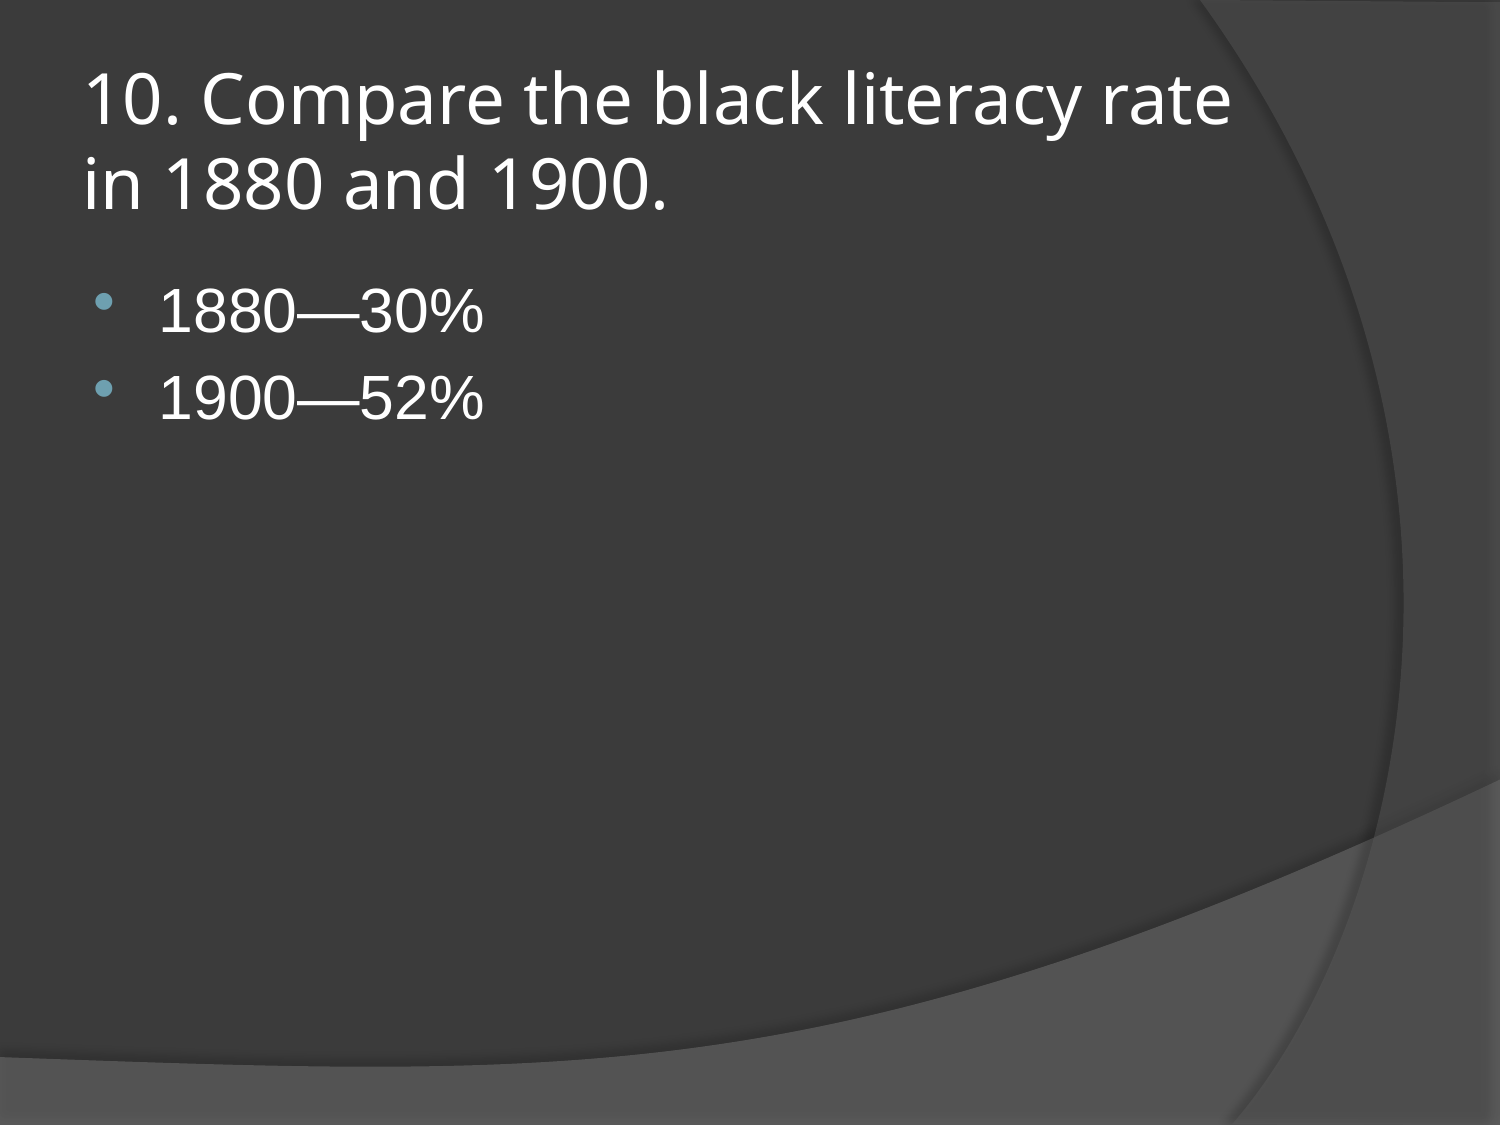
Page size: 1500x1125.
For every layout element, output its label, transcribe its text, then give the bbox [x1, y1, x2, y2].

list 1880—30% 1900—52% [75, 262, 1300, 1005]
title 10. Compare the black literacy rate in 1880 and 1900. [75, 45, 1300, 233]
